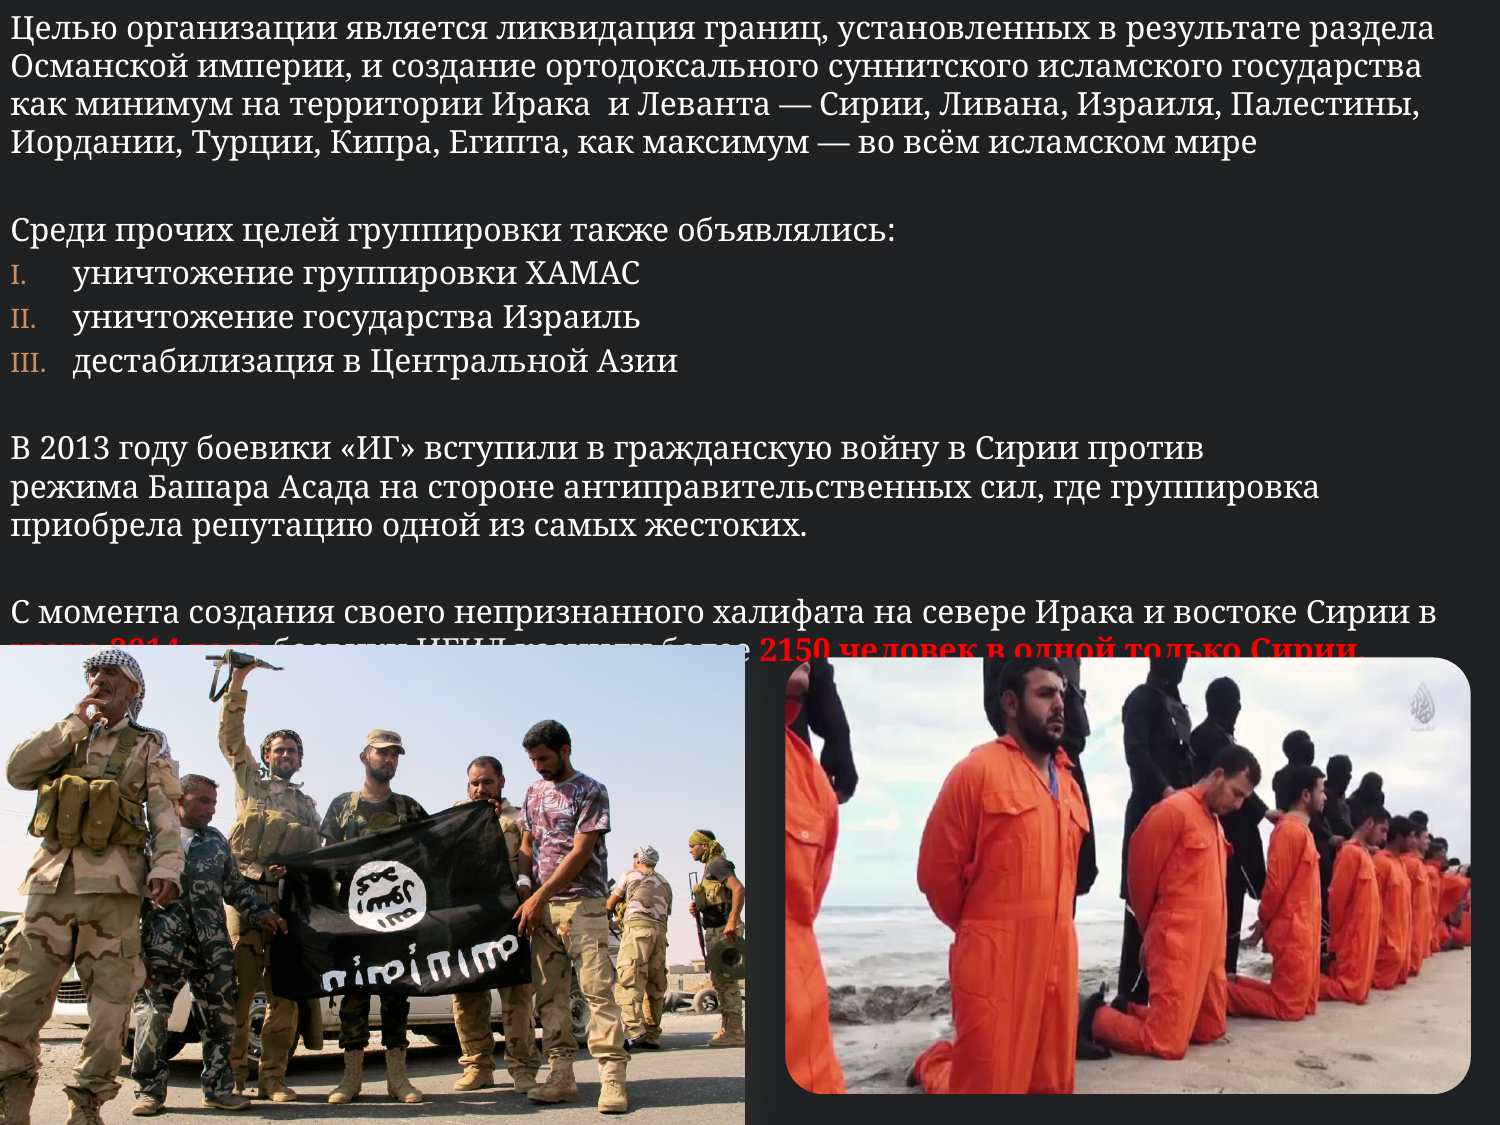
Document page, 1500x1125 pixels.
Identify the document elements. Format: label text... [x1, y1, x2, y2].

picture [0, 645, 745, 1125]
list Целью организации является ликвидация границ, установленных в результате раздела Османской империи, и создание ортодоксального суннитского исламского государства как минимум на территории Ирака и Леванта — Сирии, Ливана, Израиля, Палестины, Иордании, Турции, Кипра, Египта, как максимум — во всём исламском мире Среди прочих целей группировки также объявлялись: уничтожение группировки ХАМАС уничтожение государства Израиль дестабилизация в Центральной Азии В 2013 году боевики «ИГ» вступили в гражданскую войну в Сирии против режима Башара Асада на стороне антиправительственных сил, где группировка приобрела репутацию одной из самых жестоких. С момента создания своего непризнанного халифата на севере Ирака и востоке Сирии в июне 2014 года боевики ИГИЛ казнили более 2150 человек в одной только Сирии. [0, 0, 1480, 660]
picture [785, 657, 1471, 1095]
